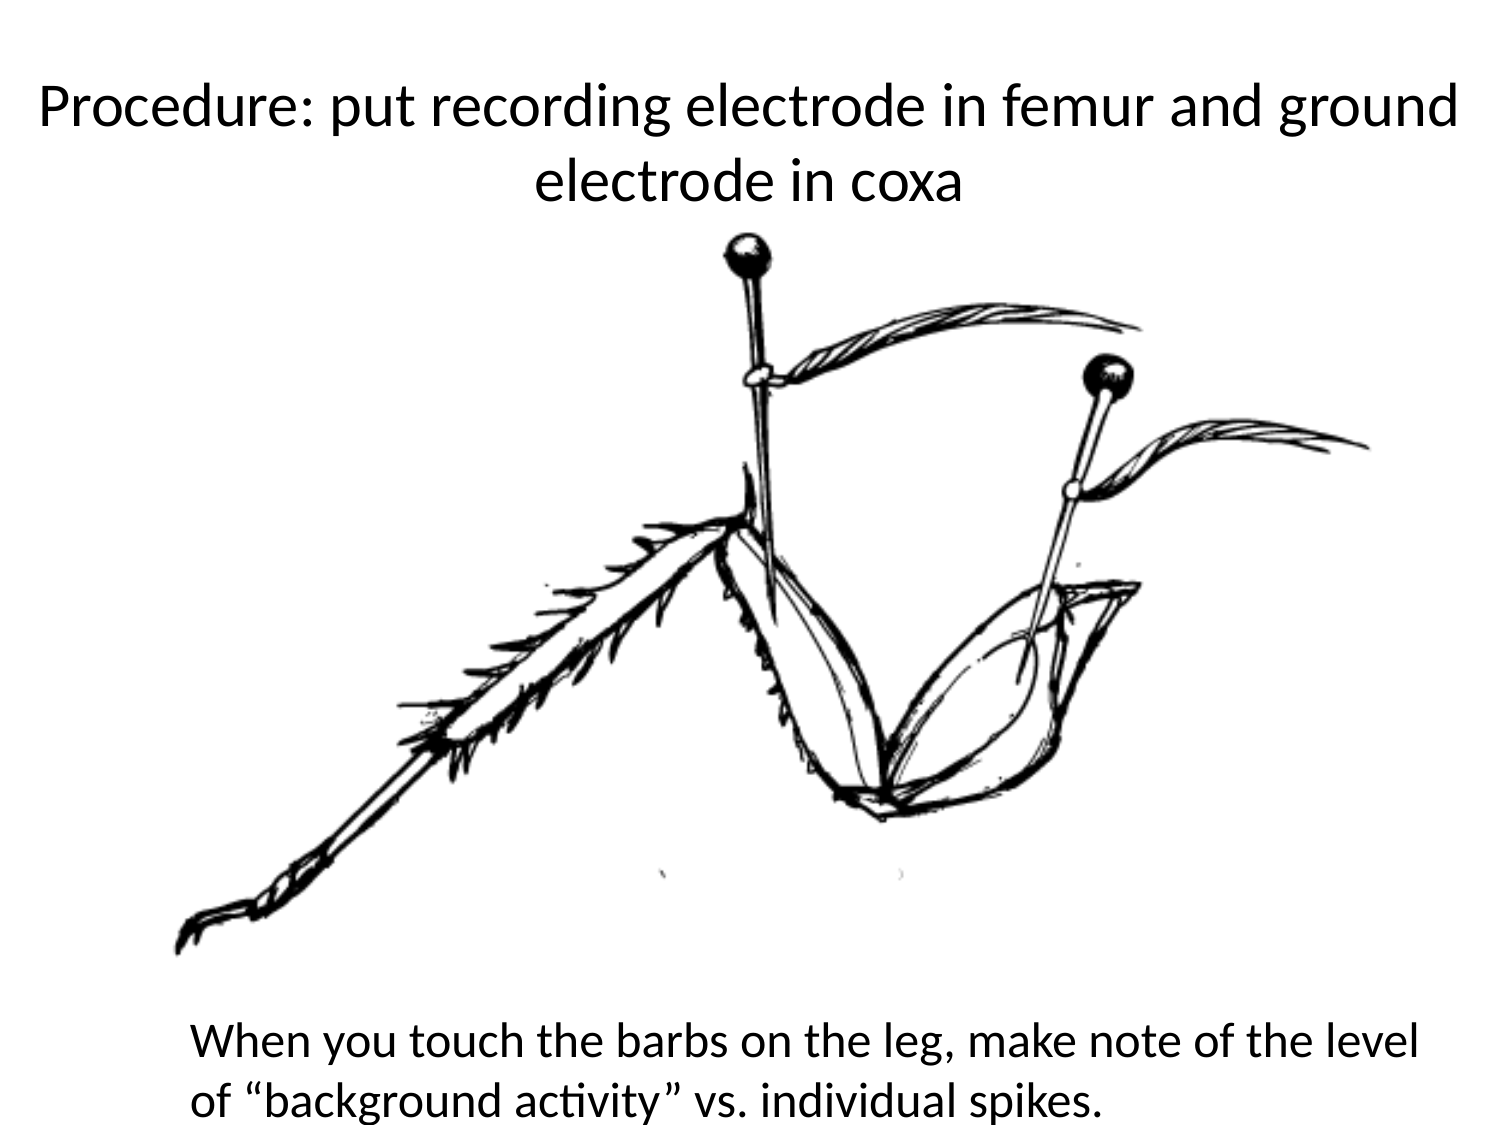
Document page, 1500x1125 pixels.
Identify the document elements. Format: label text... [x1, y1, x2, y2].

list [149, 224, 1426, 1006]
text_box When you touch the barbs on the leg, make note of the level of “background activity” vs. individual spikes. [174, 999, 1475, 1125]
title Procedure: put recording electrode in femur and ground electrode in coxa [0, 45, 1500, 233]
